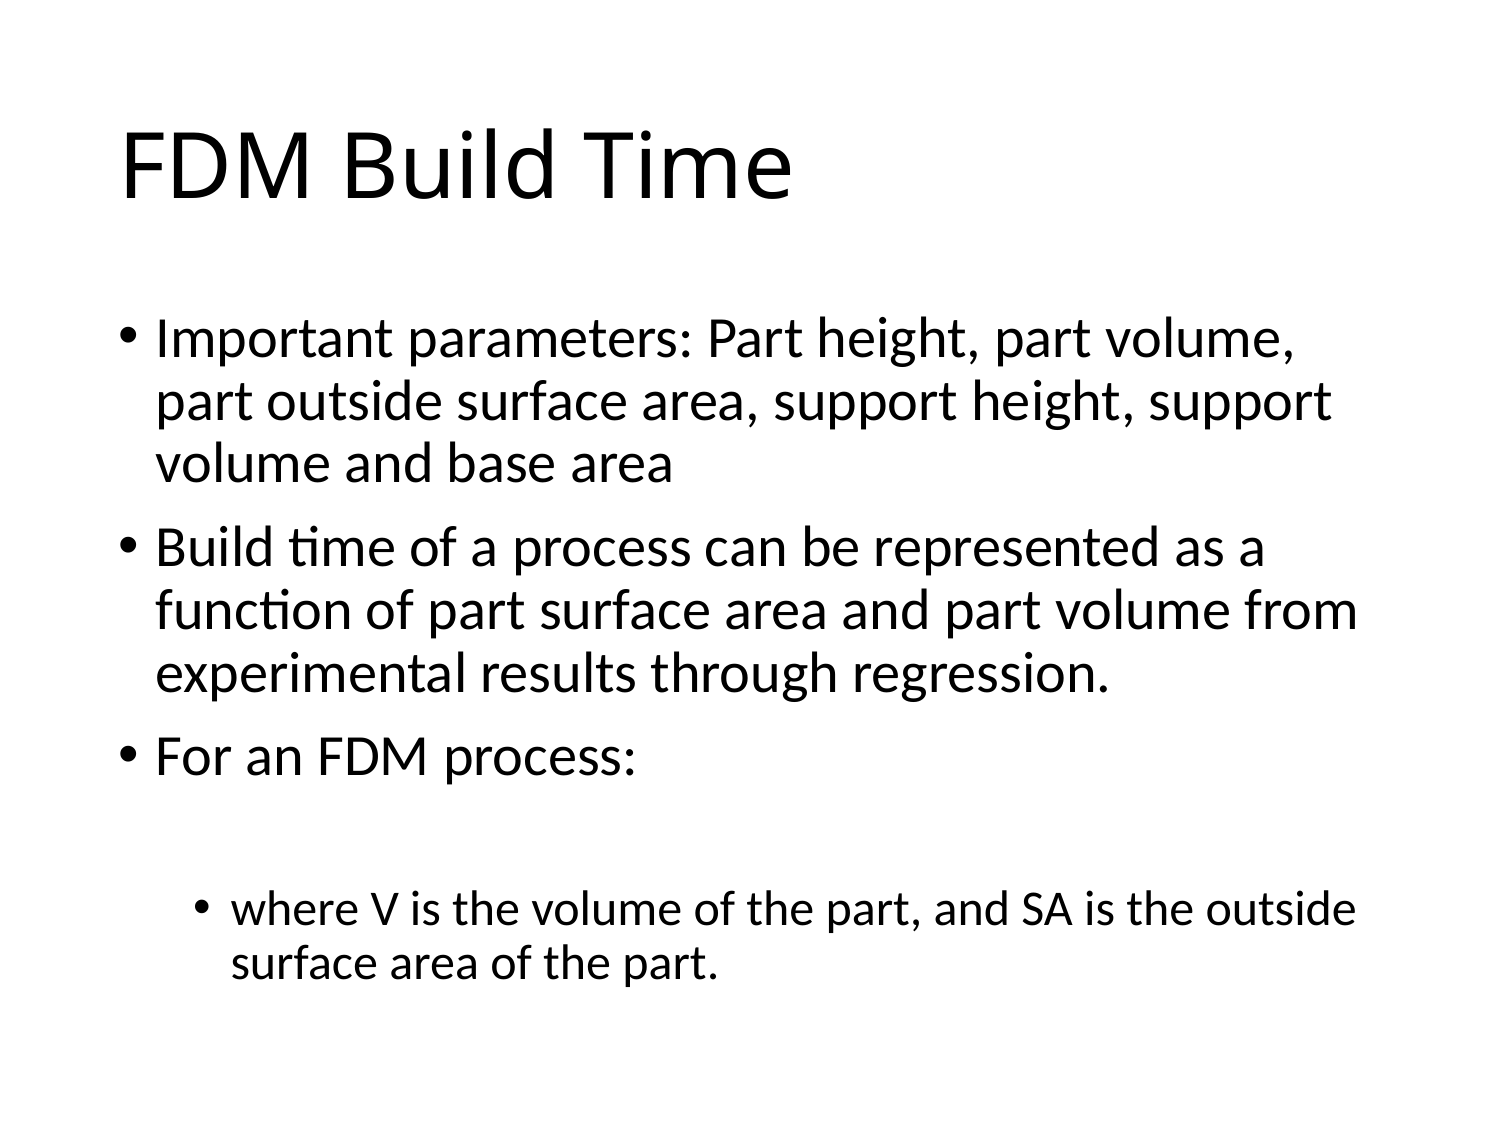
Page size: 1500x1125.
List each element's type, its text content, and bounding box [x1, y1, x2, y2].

title FDM Build Time [103, 59, 1397, 278]
